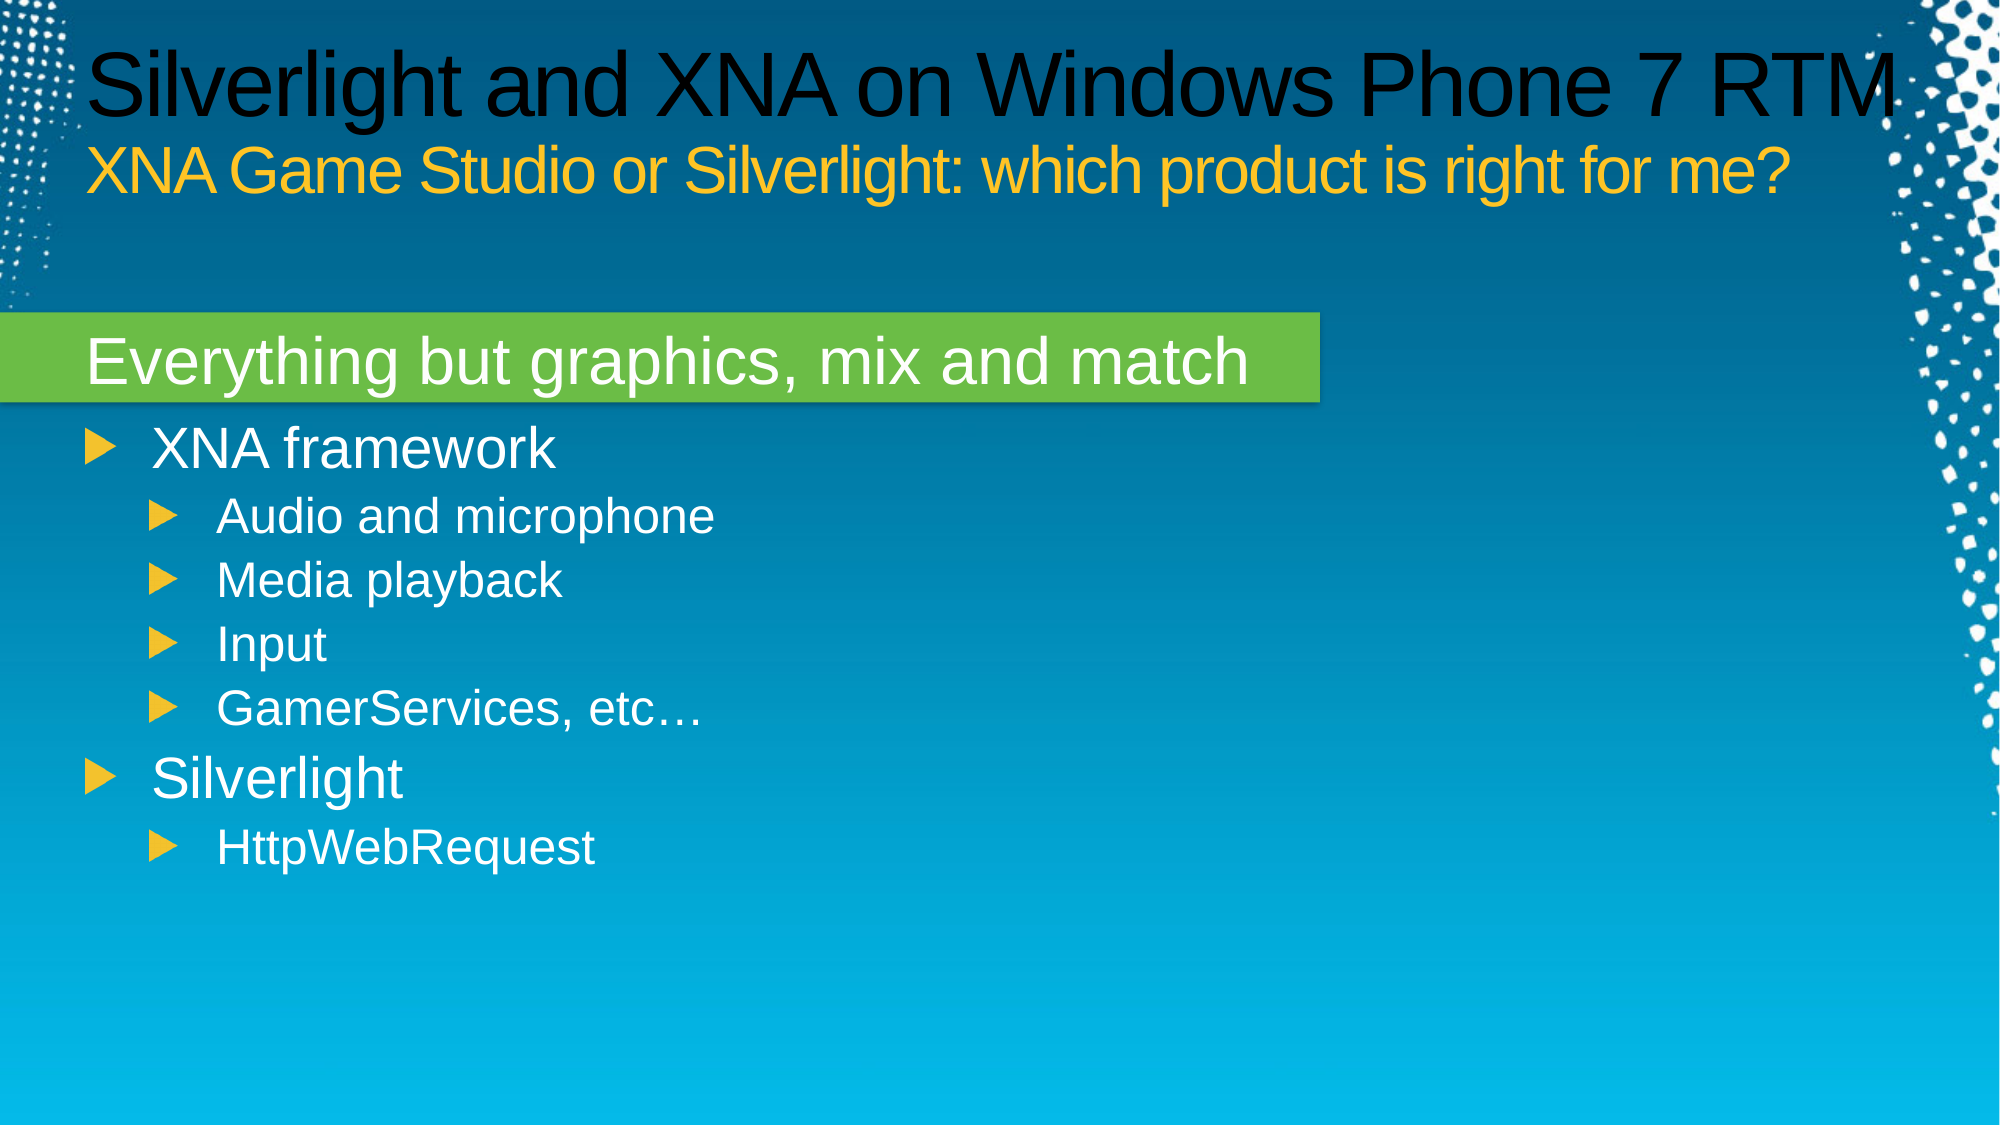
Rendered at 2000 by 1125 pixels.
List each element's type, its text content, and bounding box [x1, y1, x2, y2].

picture [854, 158, 859, 192]
picture [47, 0, 57, 10]
picture [1942, 465, 1958, 483]
picture [1911, 223, 1918, 230]
picture [150, 628, 176, 657]
picture [1898, 188, 1912, 198]
picture [1946, 525, 1956, 533]
picture [54, 76, 60, 83]
picture [934, 150, 949, 193]
picture [842, 145, 847, 192]
picture [1995, 582, 2000, 595]
picture [6, 97, 12, 105]
picture [29, 27, 38, 38]
picture [24, 72, 32, 79]
picture [1963, 278, 1976, 291]
picture [1288, 158, 1315, 193]
picture [1935, 431, 1946, 449]
picture [1914, 308, 1929, 326]
picture [1033, 145, 1060, 192]
picture [26, 57, 34, 68]
picture [18, 13, 26, 19]
picture [1926, 344, 1939, 358]
picture [1994, 382, 2000, 391]
picture [86, 759, 114, 793]
picture [11, 55, 21, 64]
picture [41, 59, 48, 67]
picture [1963, 589, 1976, 607]
picture [17, 129, 23, 136]
picture [16, 143, 21, 151]
picture [1992, 438, 2000, 448]
picture [1198, 158, 1214, 192]
text_box XNA framework Audio and microphone Media playback Input GamerServices, etc… Silverlight HttpWebRequest [85, 417, 1320, 876]
picture [30, 14, 40, 23]
picture [56, 47, 64, 55]
picture [785, 158, 816, 193]
text_box Everything but graphics, mix and match [0, 312, 1320, 403]
picture [281, 158, 315, 193]
picture [1991, 747, 2000, 765]
picture [462, 150, 477, 193]
picture [865, 158, 894, 206]
picture [1930, 291, 1941, 297]
picture [16, 22, 23, 34]
picture [318, 158, 364, 192]
picture [1900, 240, 1912, 254]
picture [1598, 158, 1629, 193]
picture [1922, 200, 1934, 207]
picture [370, 158, 401, 193]
picture [1892, 212, 1902, 216]
picture [31, 131, 37, 138]
picture [552, 158, 557, 192]
picture [1321, 158, 1349, 193]
picture [1979, 657, 1995, 676]
picture [614, 158, 645, 193]
picture [0, 24, 9, 33]
picture [42, 31, 53, 39]
picture [1909, 274, 1920, 291]
picture [1112, 145, 1139, 192]
picture [1963, 535, 1977, 550]
picture [1925, 141, 1935, 155]
picture [1935, 177, 1945, 189]
picture [1468, 158, 1473, 192]
picture [1952, 502, 1967, 516]
picture [1915, 109, 1924, 119]
picture [1216, 158, 1247, 193]
picture [1942, 269, 1953, 276]
picture [3, 10, 11, 18]
picture [1968, 481, 1978, 492]
picture [743, 145, 748, 192]
picture [1980, 460, 1987, 469]
picture [1078, 158, 1106, 193]
picture [43, 42, 49, 53]
picture [1960, 392, 1970, 403]
picture [902, 145, 929, 192]
picture [133, 148, 169, 192]
picture [1919, 367, 1930, 378]
picture [1972, 312, 1985, 322]
picture [175, 148, 216, 192]
picture [1990, 492, 2000, 505]
picture [1580, 145, 1597, 192]
picture [1984, 349, 1992, 357]
picture [33, 116, 40, 124]
picture [0, 155, 5, 163]
picture [1948, 413, 1958, 424]
picture [150, 501, 175, 529]
picture [1988, 691, 2000, 709]
picture [1945, 213, 1955, 220]
picture [1970, 426, 1980, 436]
picture [1387, 158, 1392, 192]
picture [55, 62, 62, 69]
picture [1068, 158, 1073, 192]
picture [1925, 87, 1941, 99]
picture [1163, 158, 1192, 206]
picture [89, 148, 126, 192]
picture [1929, 27, 1945, 45]
picture [687, 147, 724, 193]
picture [1988, 547, 2000, 561]
picture [1928, 399, 1939, 415]
picture [1914, 164, 1923, 177]
picture [1938, 122, 1950, 133]
picture [1351, 150, 1366, 193]
picture [1251, 145, 1280, 193]
picture [1981, 604, 2000, 620]
picture [1957, 187, 1971, 200]
picture [0, 40, 9, 45]
picture [1950, 359, 1960, 366]
picture [563, 158, 594, 193]
picture [150, 831, 176, 860]
picture [1973, 368, 1982, 380]
picture [1759, 147, 1789, 180]
picture [422, 147, 459, 193]
picture [822, 158, 838, 192]
picture [1398, 158, 1425, 193]
picture [86, 429, 114, 463]
picture [33, 88, 42, 97]
picture [232, 147, 274, 193]
picture [1972, 570, 1986, 583]
picture [982, 158, 1028, 192]
picture [1941, 324, 1952, 332]
picture [1672, 158, 1718, 192]
title Silverlight and XNA on Windows Phone 7 RTM XNA Game Studio or Silverlight: which product is right for me? [85, 37, 1914, 138]
picture [1993, 321, 2000, 339]
picture [1635, 158, 1651, 192]
picture [1448, 158, 1464, 192]
picture [1983, 404, 1992, 414]
picture [1953, 301, 1962, 312]
picture [515, 145, 544, 193]
picture [1969, 625, 1985, 642]
picture [1921, 0, 1934, 8]
picture [1723, 158, 1754, 193]
picture [1548, 150, 1563, 193]
picture [1955, 246, 1965, 256]
picture [9, 84, 15, 91]
picture [45, 16, 55, 24]
picture [150, 692, 176, 721]
picture [1963, 335, 1972, 344]
picture [1935, 0, 2000, 306]
picture [1978, 517, 1987, 527]
picture [1516, 145, 1543, 192]
picture [651, 158, 667, 192]
picture [1889, 152, 1901, 166]
picture [482, 158, 509, 193]
picture [34, 101, 43, 111]
picture [1946, 155, 1961, 167]
picture [1991, 637, 2000, 652]
picture [1932, 235, 1943, 241]
picture [1974, 683, 1985, 694]
picture [1920, 257, 1932, 264]
picture [1479, 158, 1508, 206]
picture [18, 0, 29, 6]
picture [38, 74, 47, 80]
picture [10, 69, 17, 78]
picture [1958, 445, 1968, 460]
picture [730, 158, 735, 192]
picture [13, 41, 25, 49]
picture [28, 42, 36, 53]
picture [751, 158, 782, 192]
picture [58, 32, 66, 41]
picture [1955, 557, 1965, 573]
picture [150, 564, 176, 593]
picture [1982, 714, 1993, 729]
picture [1935, 379, 1948, 391]
picture [33, 0, 42, 10]
